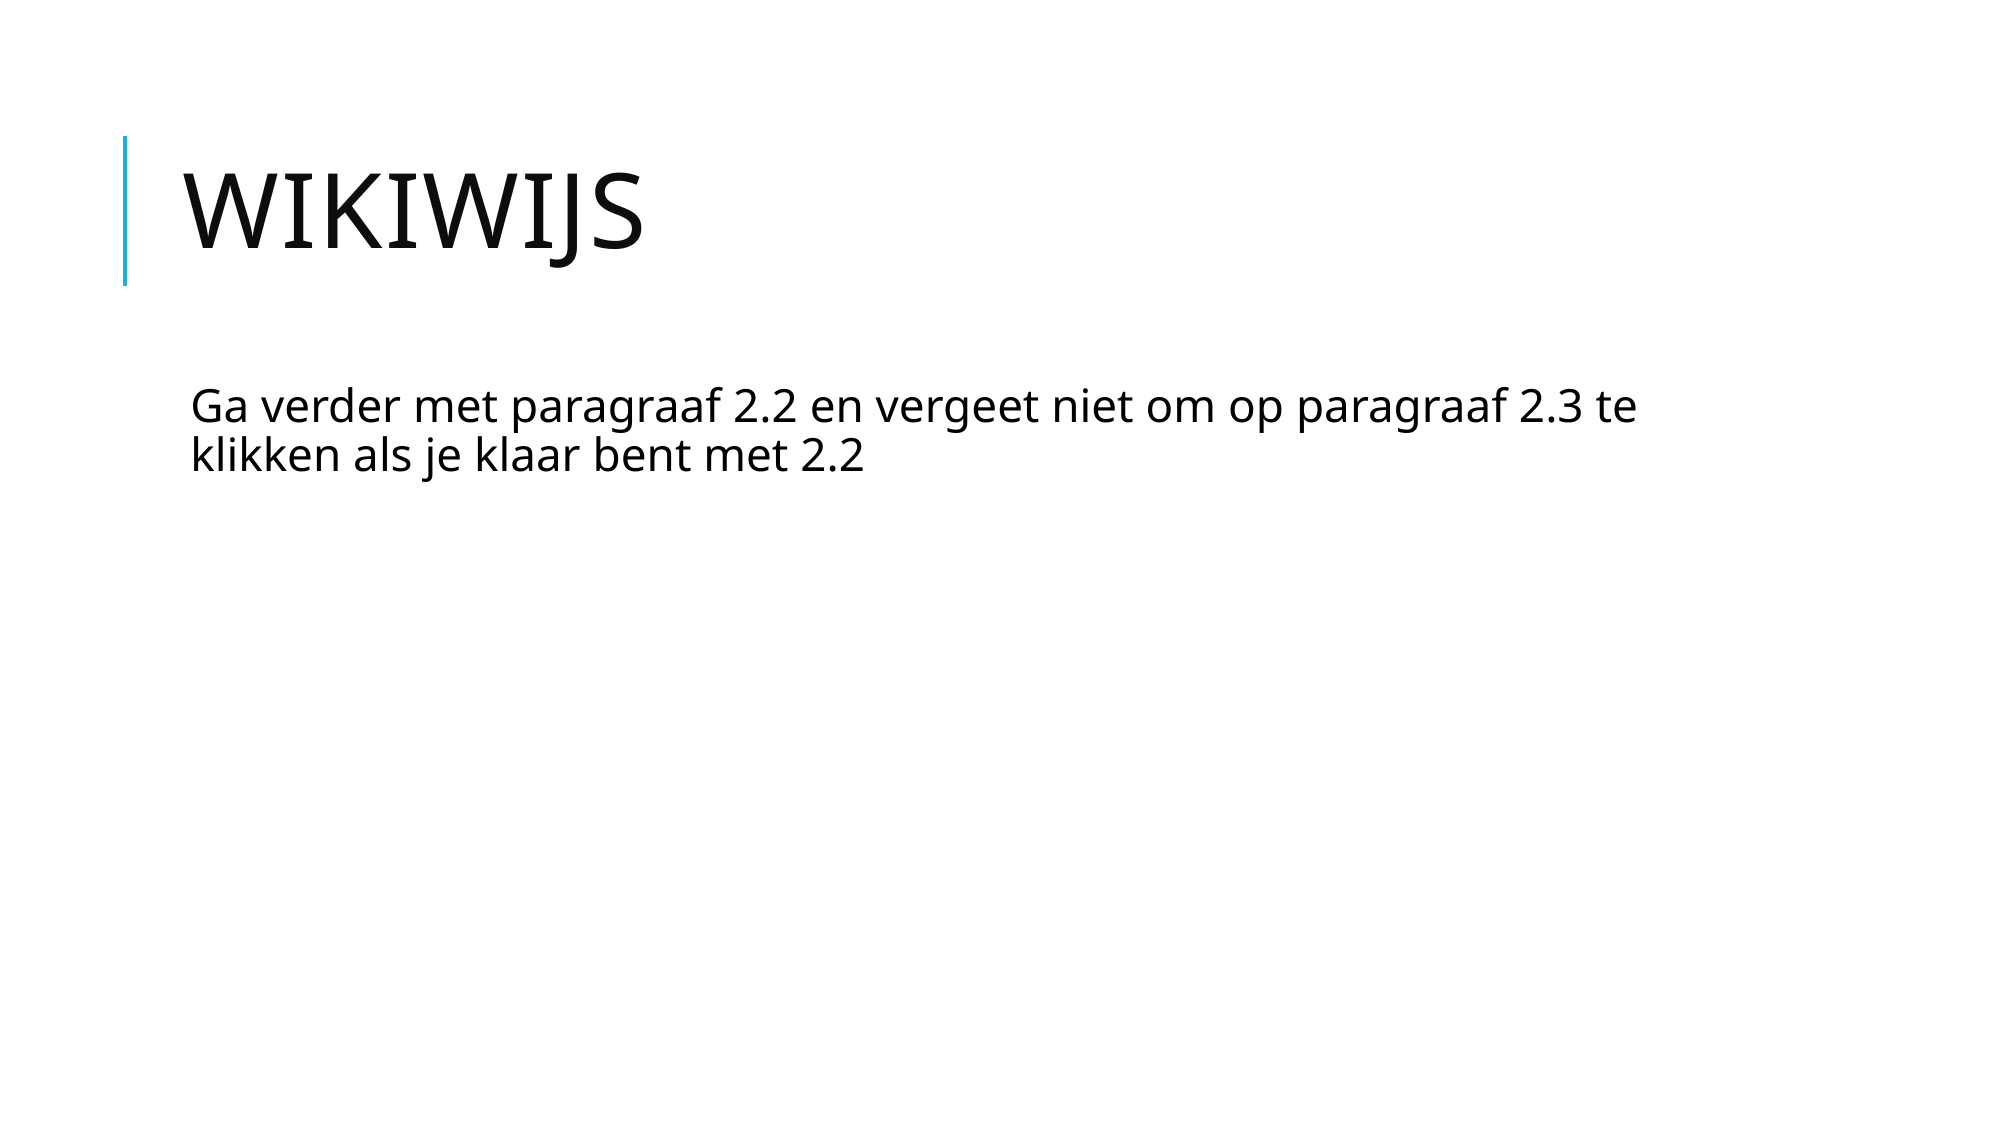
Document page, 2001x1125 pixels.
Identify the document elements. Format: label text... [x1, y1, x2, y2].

title Wikiwijs [168, 96, 1763, 342]
list Ga verder met paragraaf 2.2 en vergeet niet om op paragraaf 2.3 te klikken als je klaar bent met 2.2 [168, 375, 1763, 1035]
